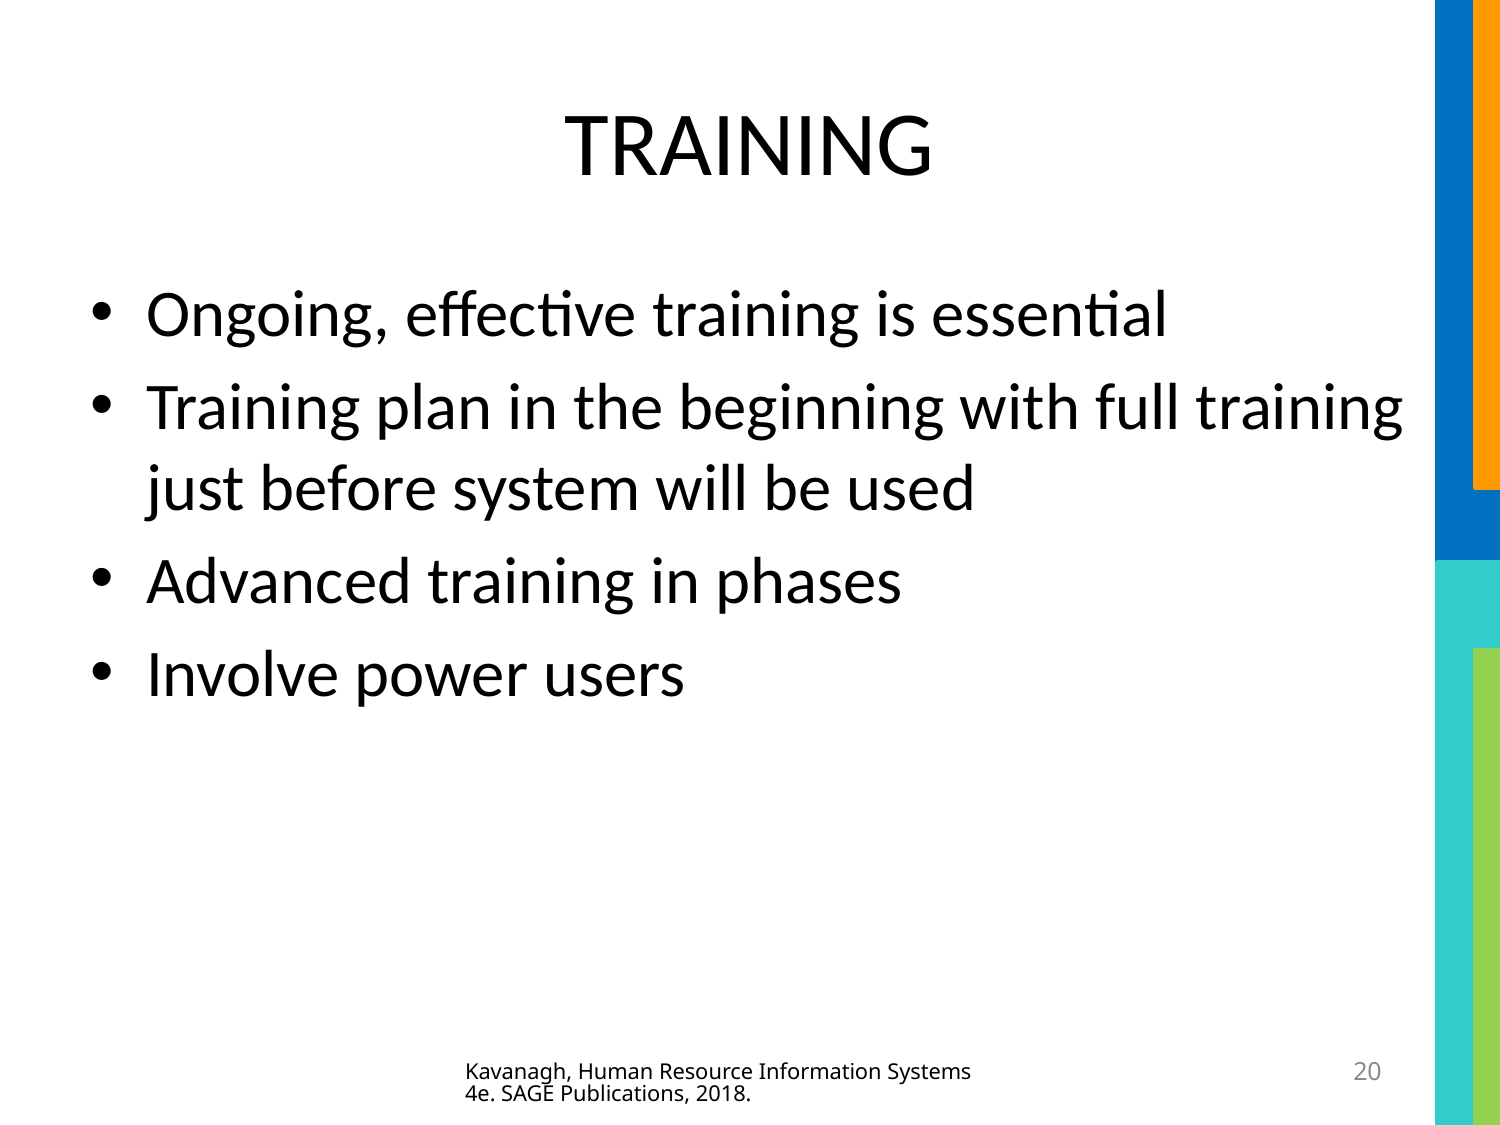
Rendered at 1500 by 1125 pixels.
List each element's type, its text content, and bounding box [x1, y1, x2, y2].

slide_number 20 [1059, 1042, 1397, 1103]
list Ongoing, effective training is essential Training plan in the beginning with full training just before system will be used Advanced training in phases Involve power users [75, 262, 1425, 1005]
footer Kavanagh, Human Resource Information Systems 4e. SAGE Publications, 2018. [450, 1042, 1004, 1103]
title TRAINING [75, 45, 1425, 233]
